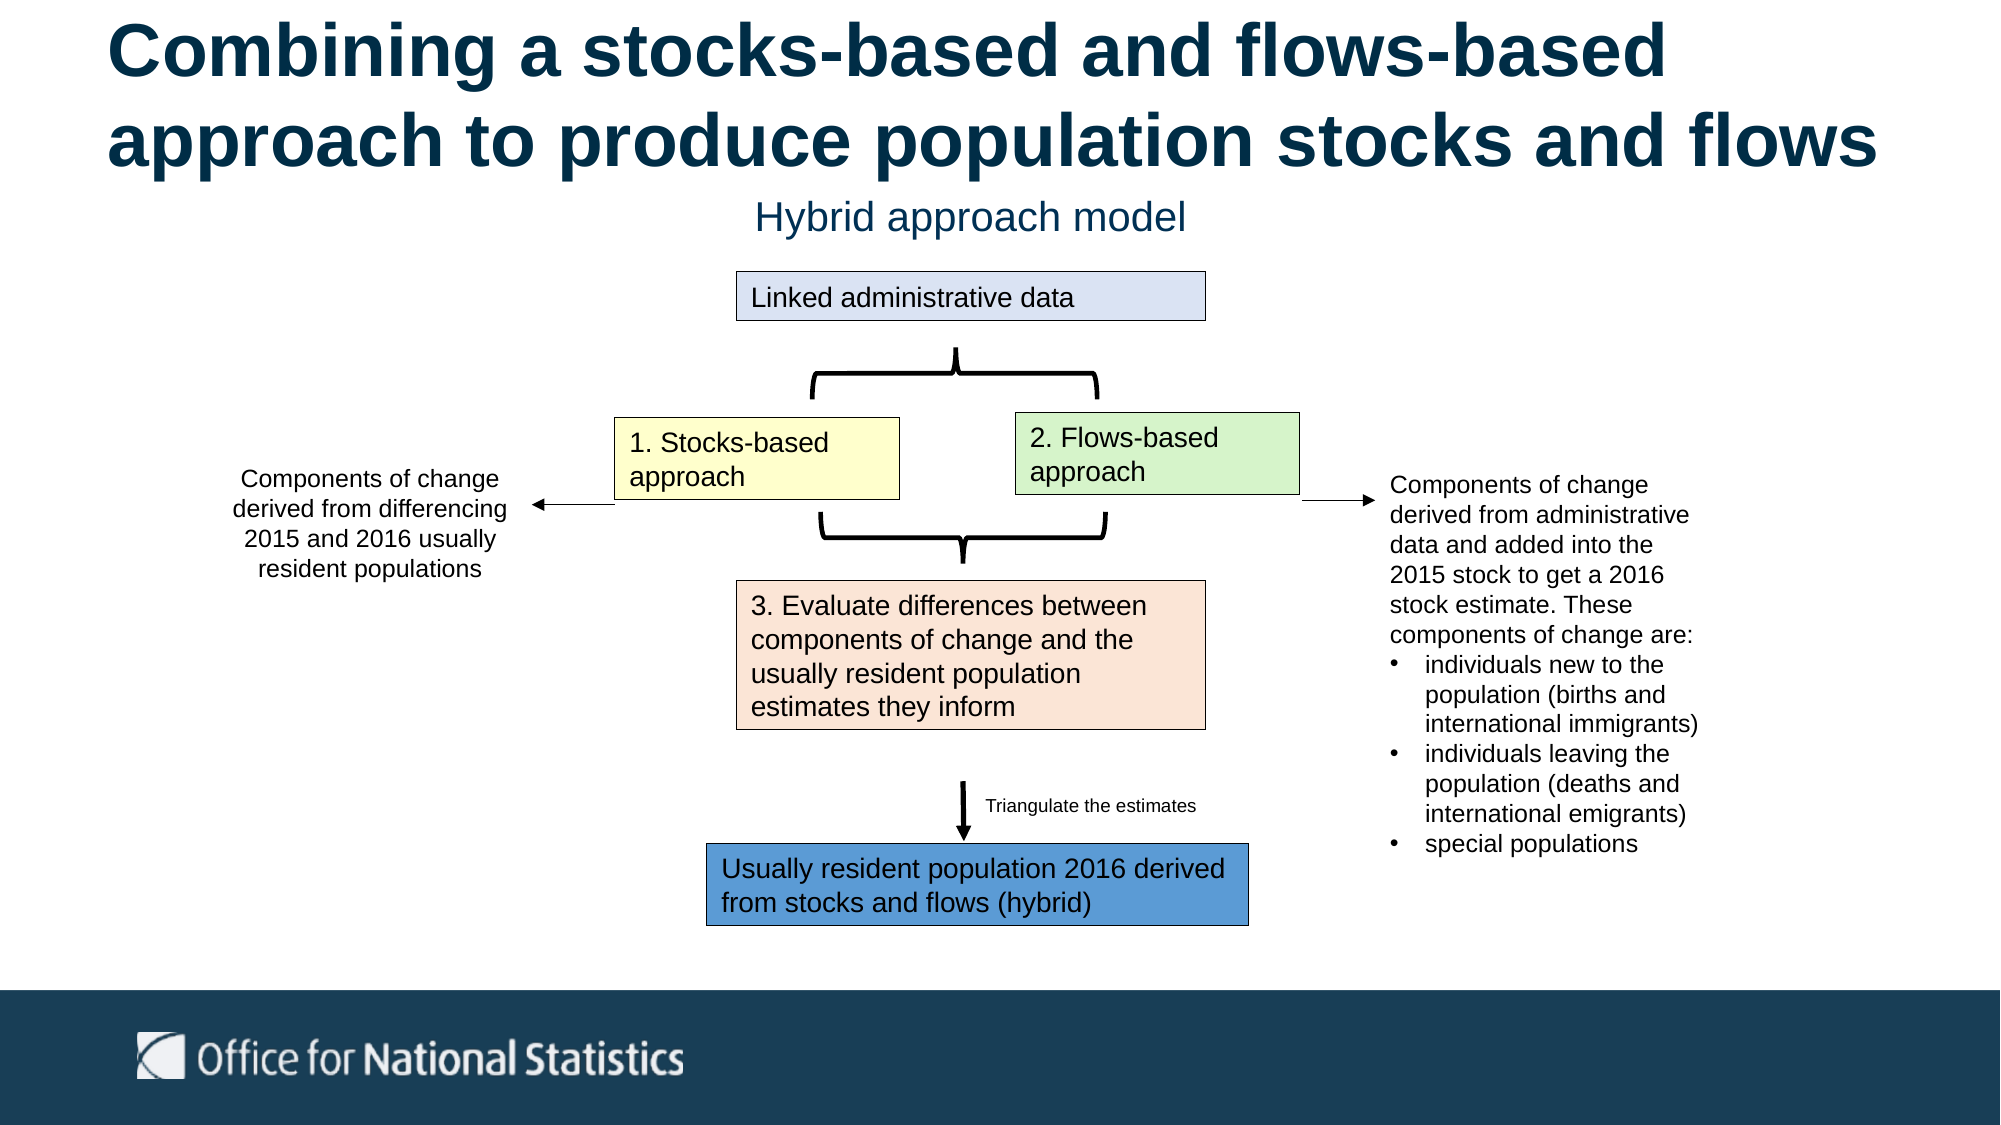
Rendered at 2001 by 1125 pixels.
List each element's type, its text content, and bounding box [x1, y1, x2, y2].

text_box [584, 182, 1357, 968]
title Combining a stocks-based and flows-based approach to produce population stocks and flows [108, 0, 1920, 312]
text_box Components of change derived from differencing 2015 and 2016 usually resident populations [198, 454, 543, 590]
text_box Components of change derived from administrative data and added into the 2015 stock to get a 2016 stock estimate. These components of change are: individuals new to the population (births and international immigrants) individuals leaving the population (deaths and international emigrants) special populations [1375, 461, 1720, 866]
